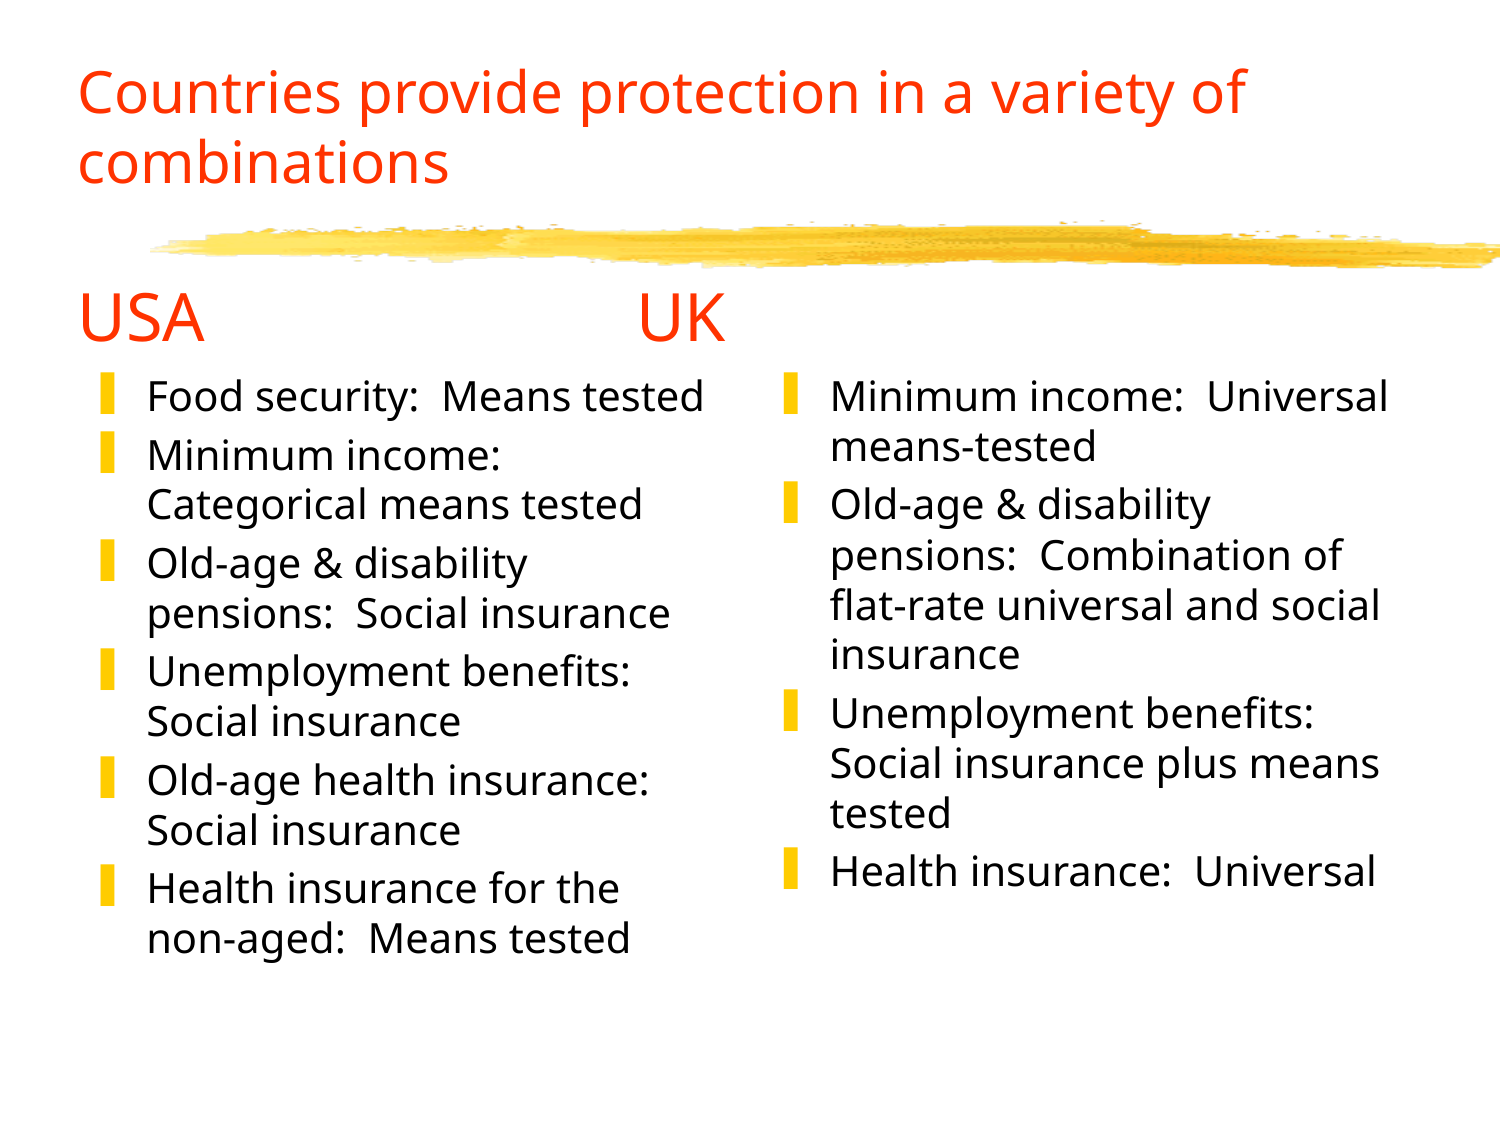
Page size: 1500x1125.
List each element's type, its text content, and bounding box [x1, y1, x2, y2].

list Food security: Means tested Minimum income: Categorical means tested Old-age & disability pensions: Social insurance Unemployment benefits: Social insurance Old-age health insurance: Social insurance Health insurance for the non-aged: Means tested [74, 362, 734, 994]
picture [1338, 215, 1500, 279]
title Countries provide protection in a variety of combinations USA UK [62, 74, 1338, 363]
list Minimum income: Universal means-tested Old-age & disability pensions: Combination of flat-rate universal and social insurance Unemployment benefits: Social insurance plus means tested Health insurance: Universal [758, 362, 1417, 994]
